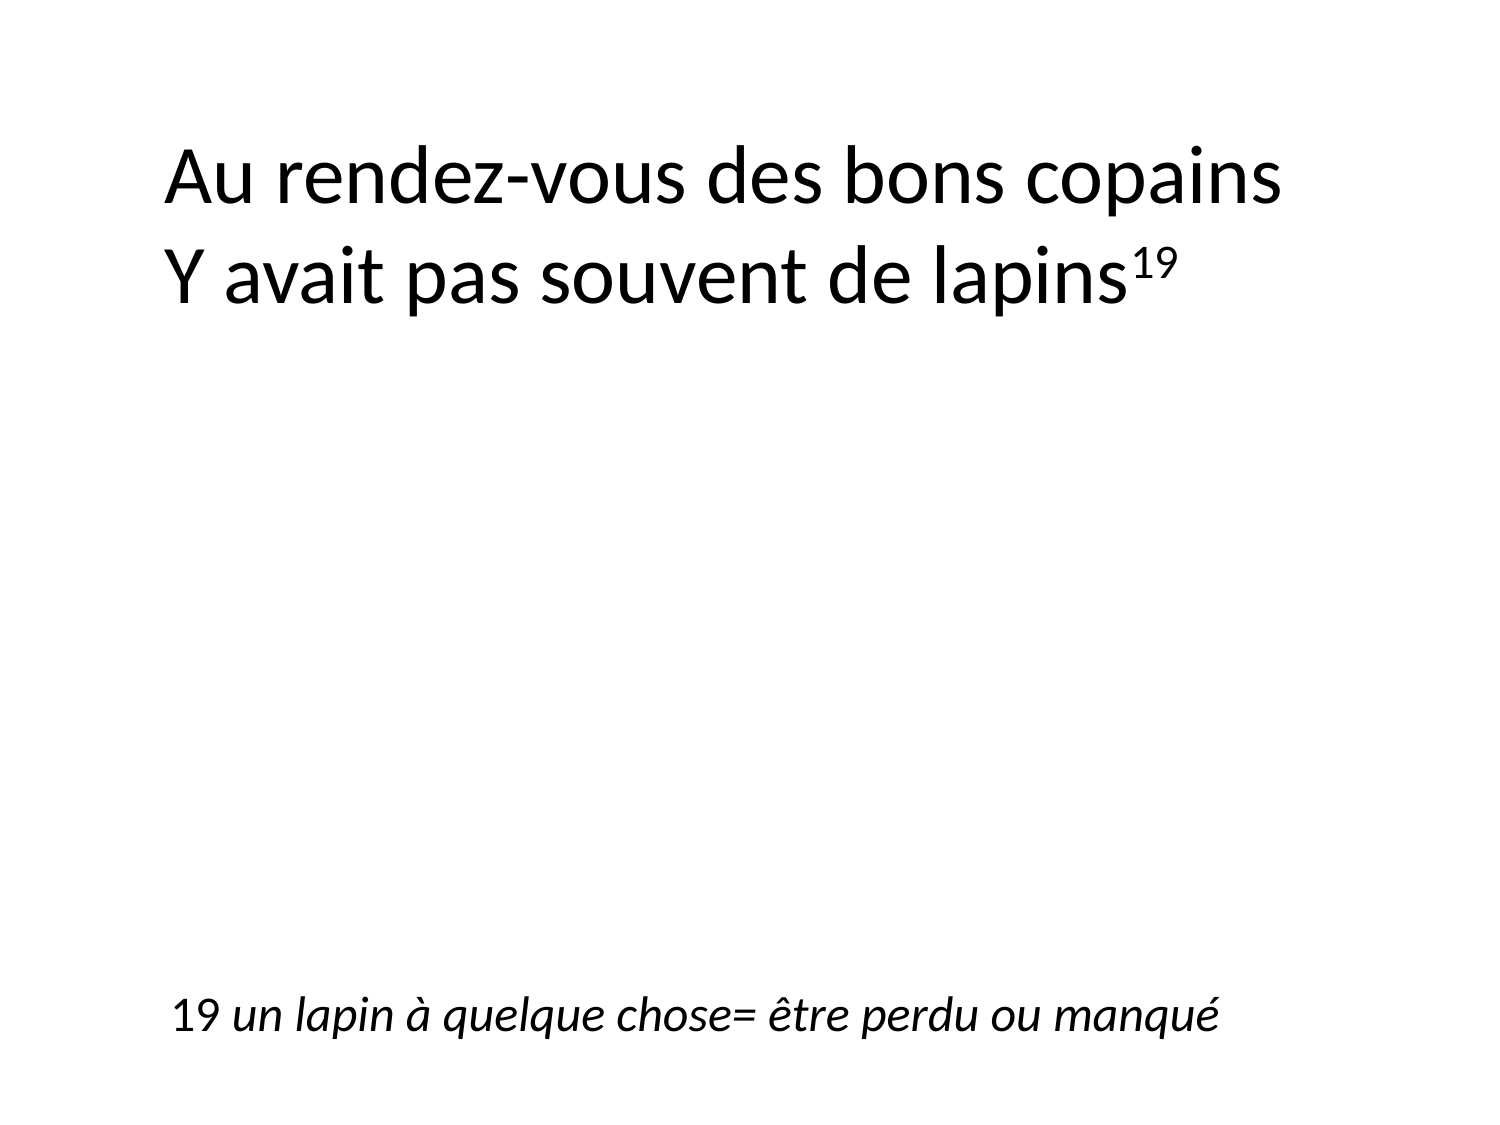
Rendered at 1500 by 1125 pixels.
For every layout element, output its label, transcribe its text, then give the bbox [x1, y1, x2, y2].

text_box Au rendez-vous des bons copains Y avait pas souvent de lapins19 [150, 112, 1450, 428]
text_box 19 un lapin à quelque chose= être perdu ou manqué [155, 974, 1236, 1049]
